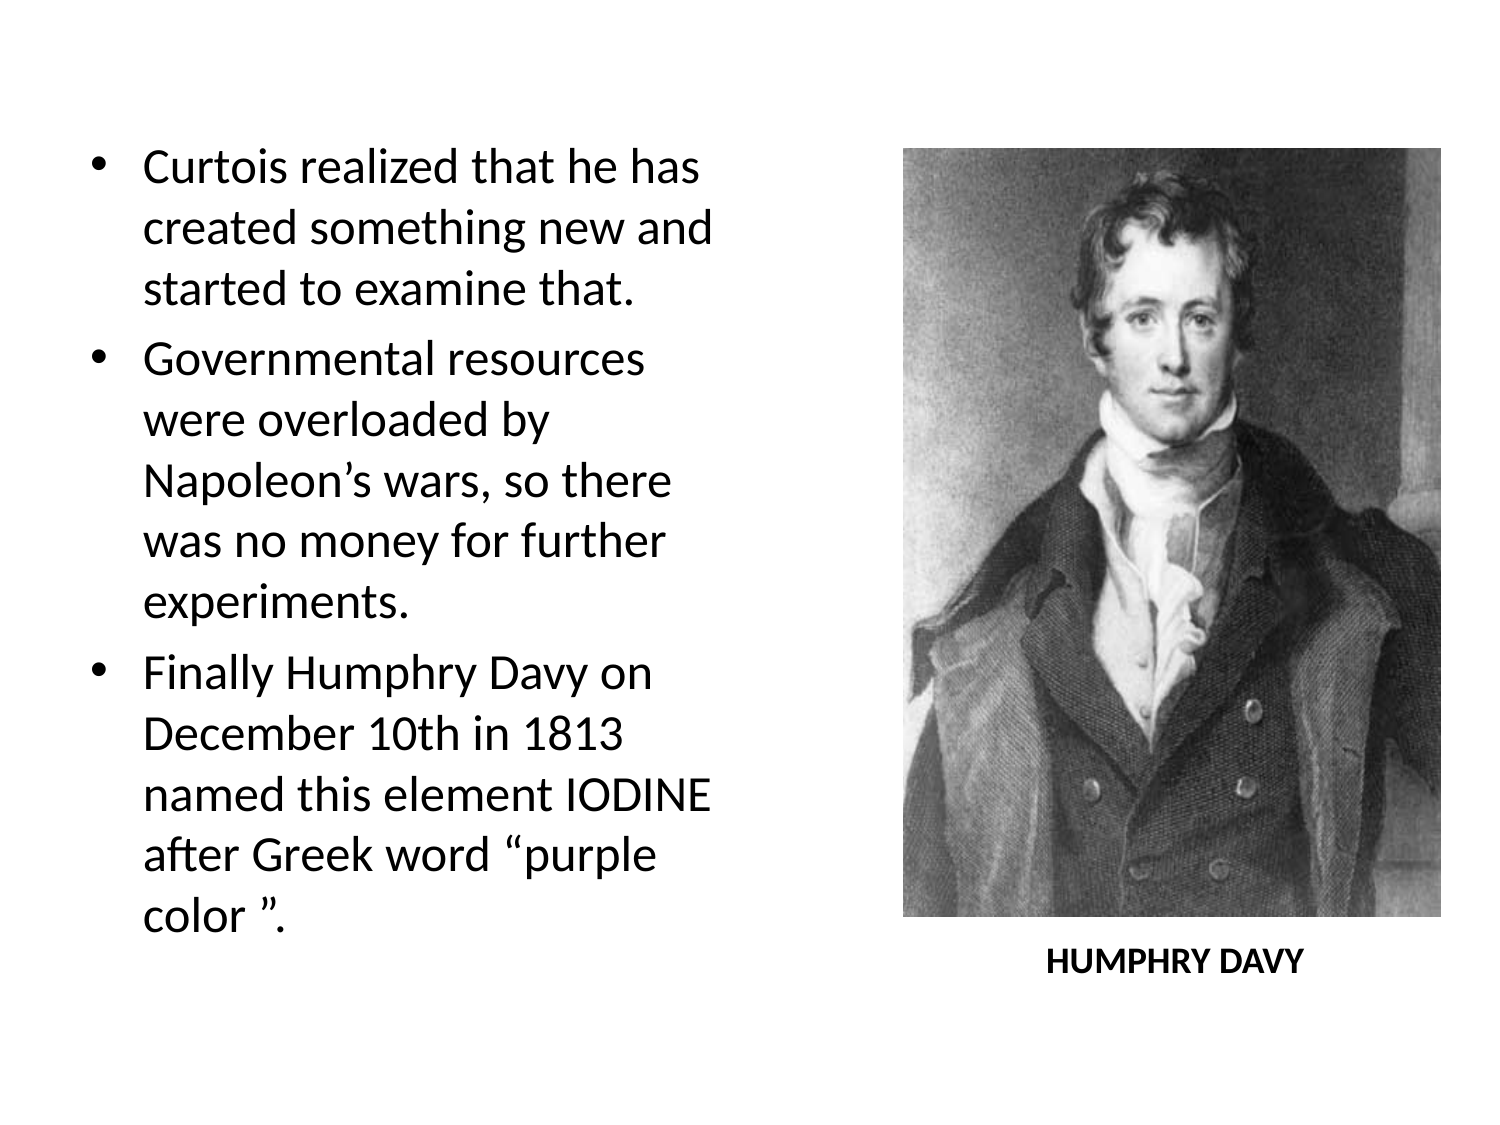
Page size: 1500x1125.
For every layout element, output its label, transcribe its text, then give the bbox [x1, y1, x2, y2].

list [903, 148, 1442, 918]
list Curtois realized that he has created something new and started to examine that. Governmental resources were overloaded by Napoleon’s wars, so there was no money for further experiments. Finally Humphry Davy on December 10th in 1813 named this element IODINE after Greek word “purple color ”. [75, 125, 738, 1005]
text_box HUMPHRY DAVY [915, 928, 1436, 989]
